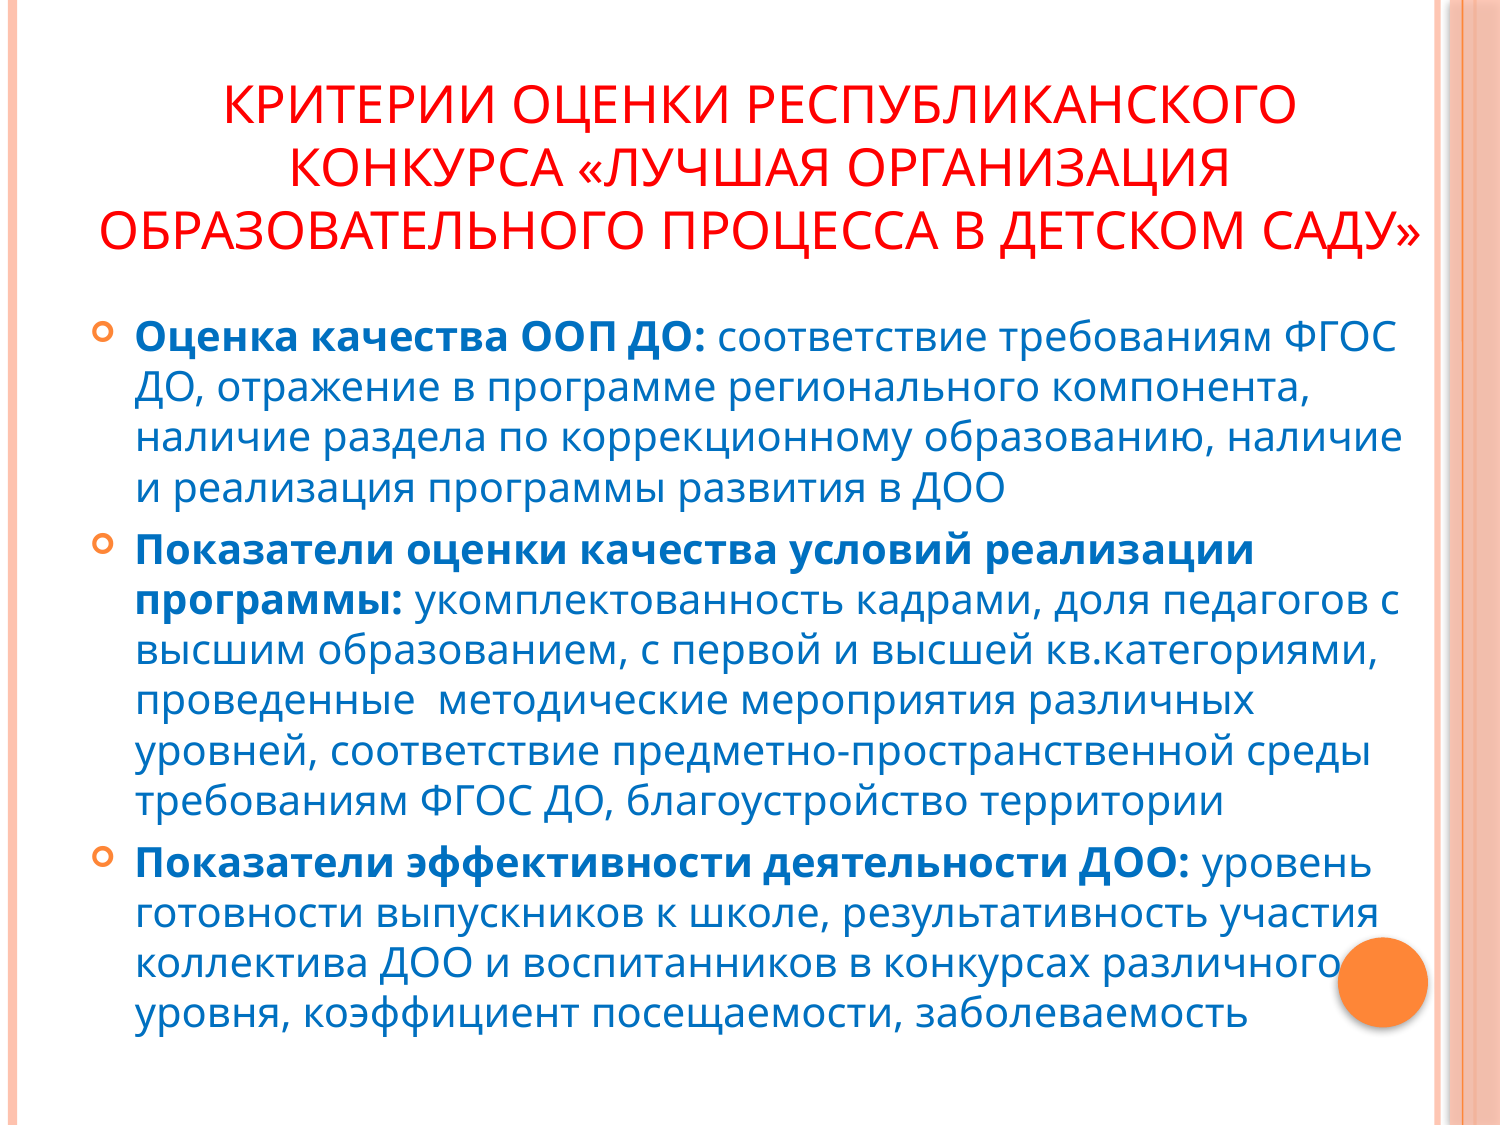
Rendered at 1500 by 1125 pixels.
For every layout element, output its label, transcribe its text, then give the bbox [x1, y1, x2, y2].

title Критерии оценки Республиканского конкурса «Лучшая организация образовательного процесса в детском саду» [75, 45, 1447, 268]
list Оценка качества ООП ДО: соответствие требованиям ФГОС ДО, отражение в программе регионального компонента, наличие раздела по коррекционному образованию, наличие и реализация программы развития в ДОО Показатели оценки качества условий реализации программы: укомплектованность кадрами, доля педагогов с высшим образованием, с первой и высшей кв.категориями, проведенные методические мероприятия различных уровней, соответствие предметно-пространственной среды требованиям ФГОС ДО, благоустройство территории Показатели эффективности деятельности ДОО: уровень готовности выпускников к школе, результативность участия коллектива ДОО и воспитанников в конкурсах различного уровня, коэффициент посещаемости, заболеваемость [75, 302, 1424, 1062]
